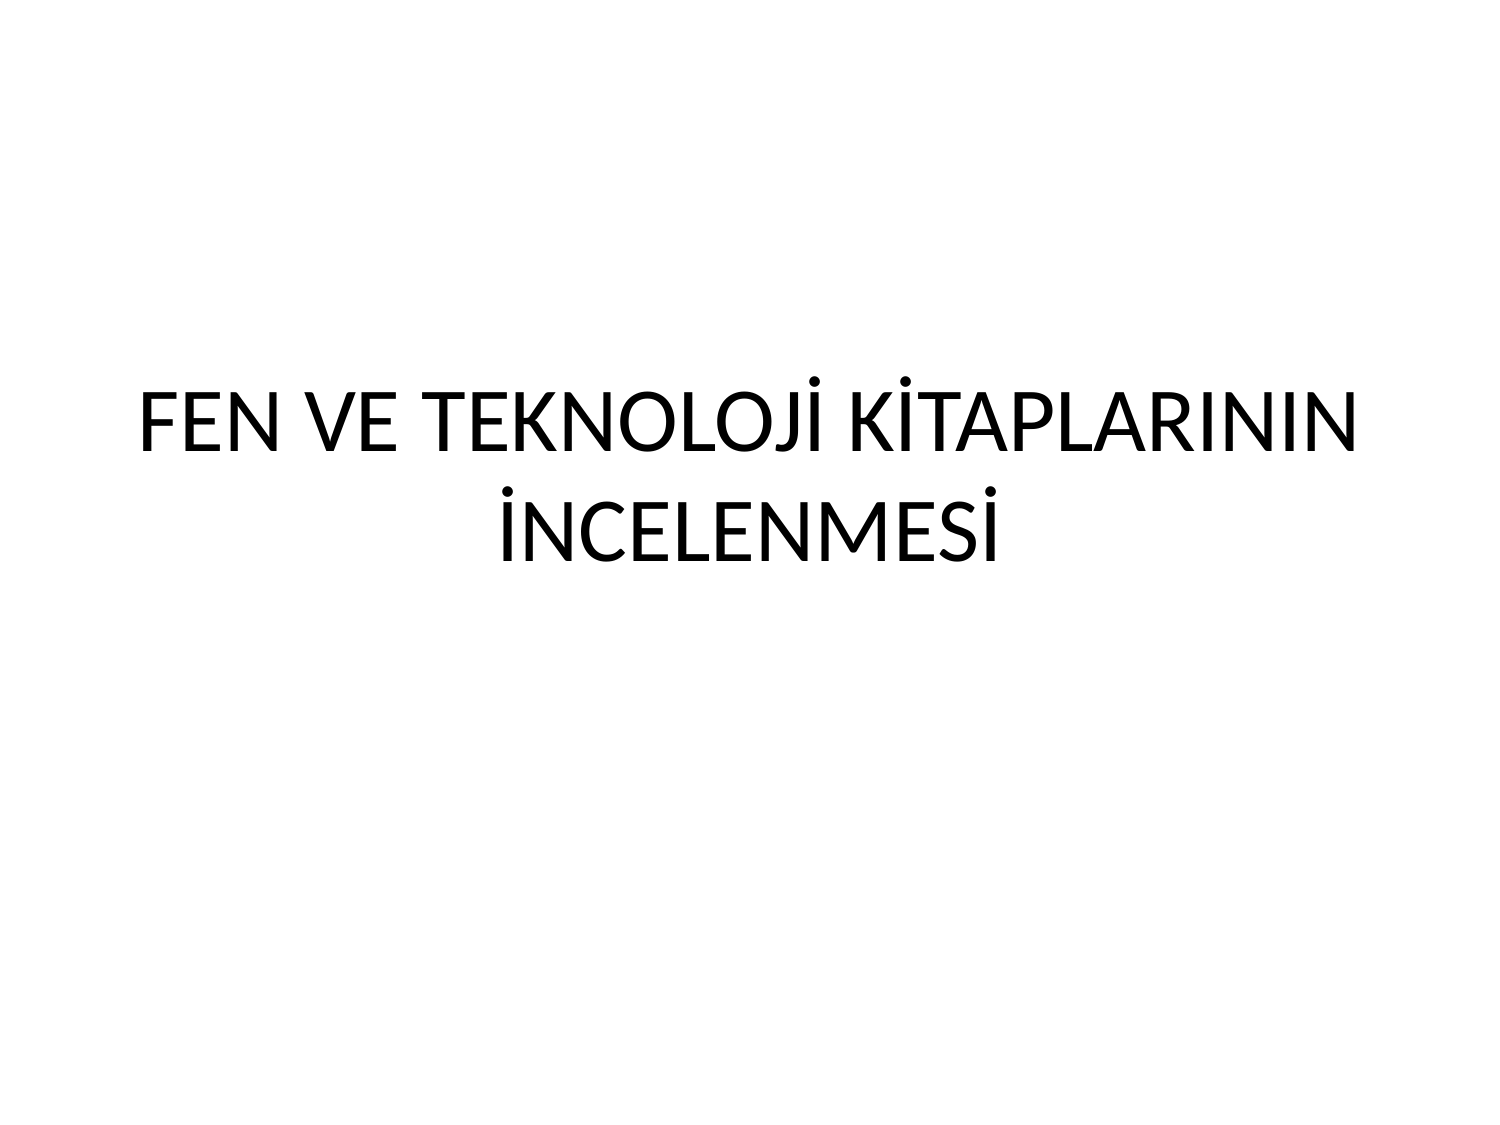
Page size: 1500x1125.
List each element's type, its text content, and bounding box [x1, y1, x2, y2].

title FEN VE TEKNOLOJİ KİTAPLARININ İNCELENMESİ [112, 349, 1388, 591]
